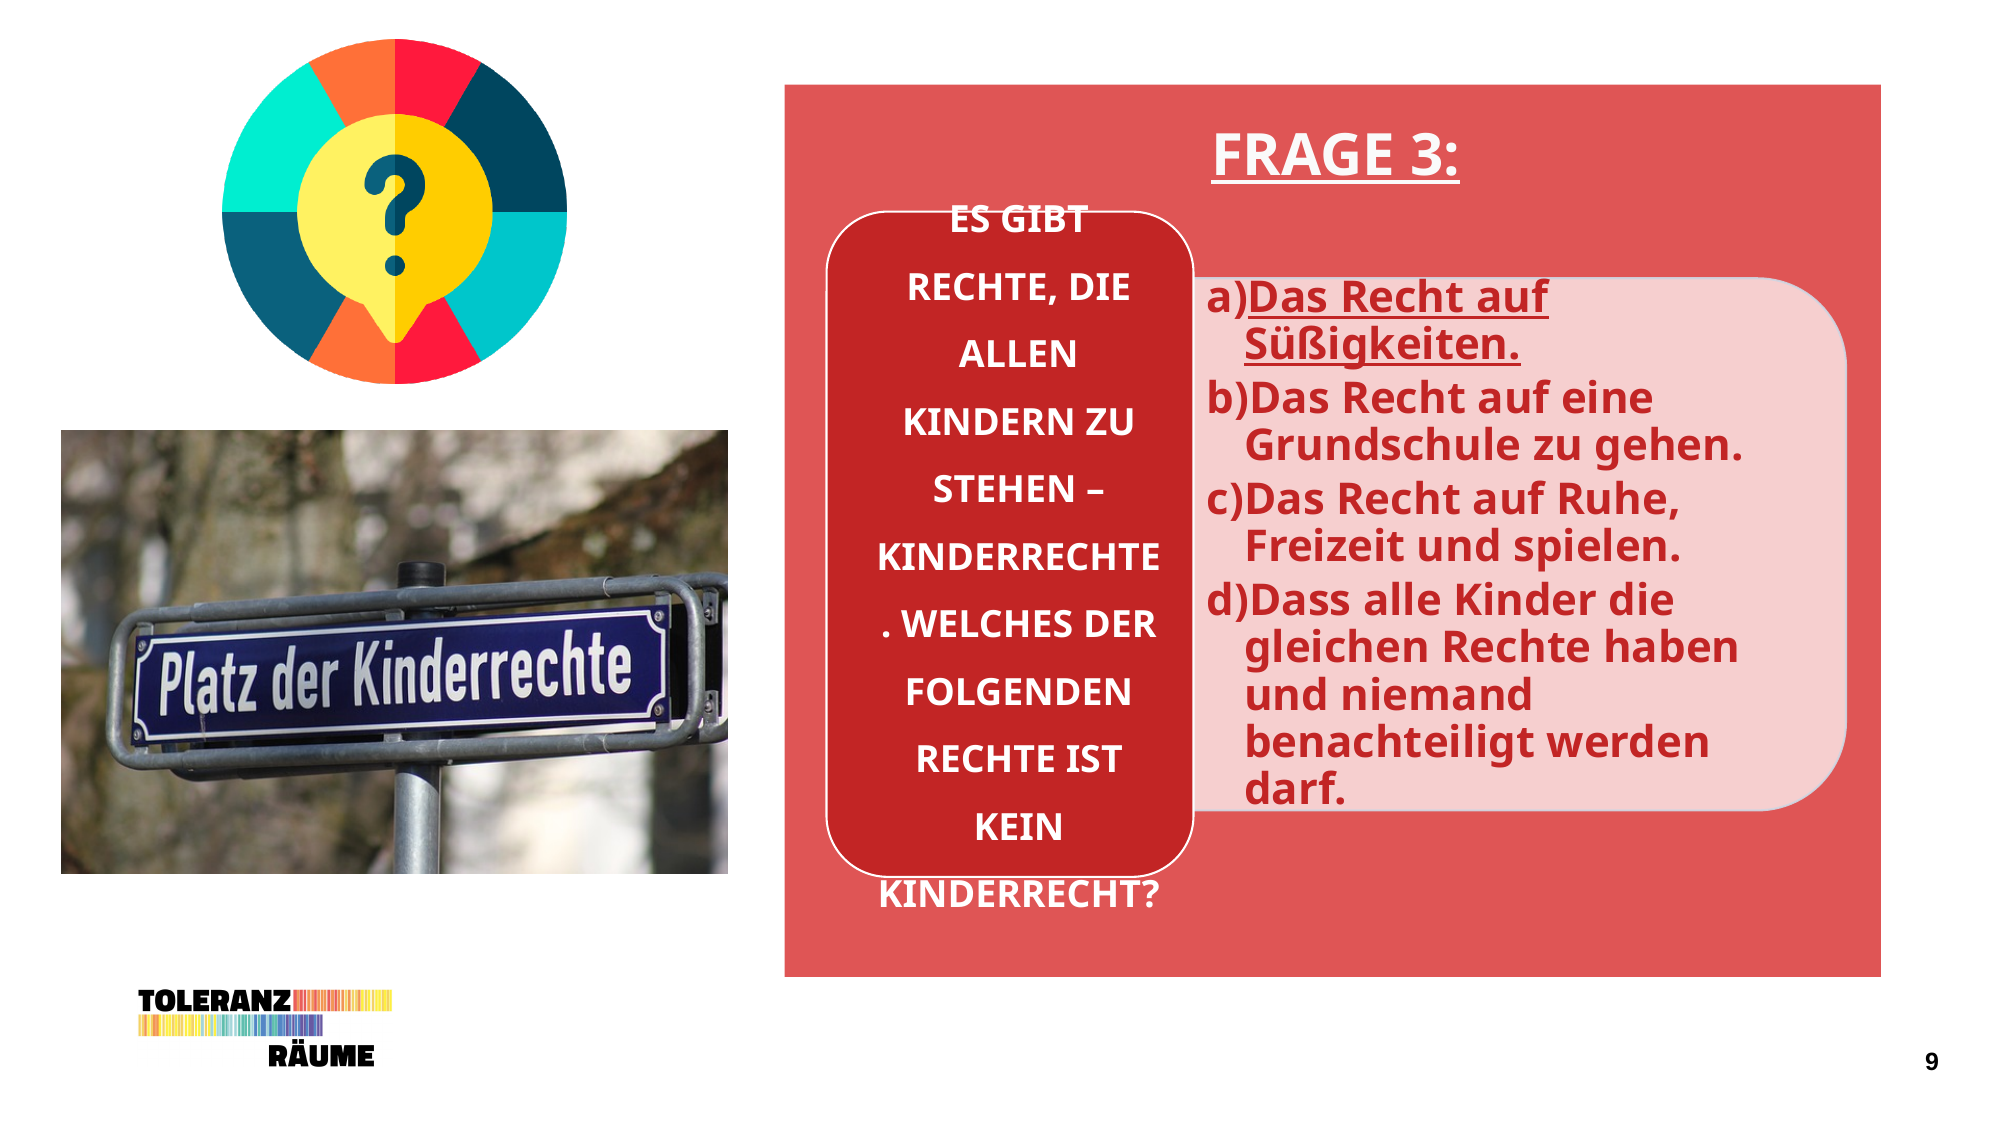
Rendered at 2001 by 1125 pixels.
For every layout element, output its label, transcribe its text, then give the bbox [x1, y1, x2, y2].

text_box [826, 211, 1846, 877]
text_box [784, 83, 1882, 978]
picture [137, 989, 393, 1067]
picture [222, 39, 567, 385]
slide_number 9 [1846, 1034, 1940, 1076]
picture [61, 430, 728, 874]
text_box FRAGE 3: [864, 109, 1807, 195]
